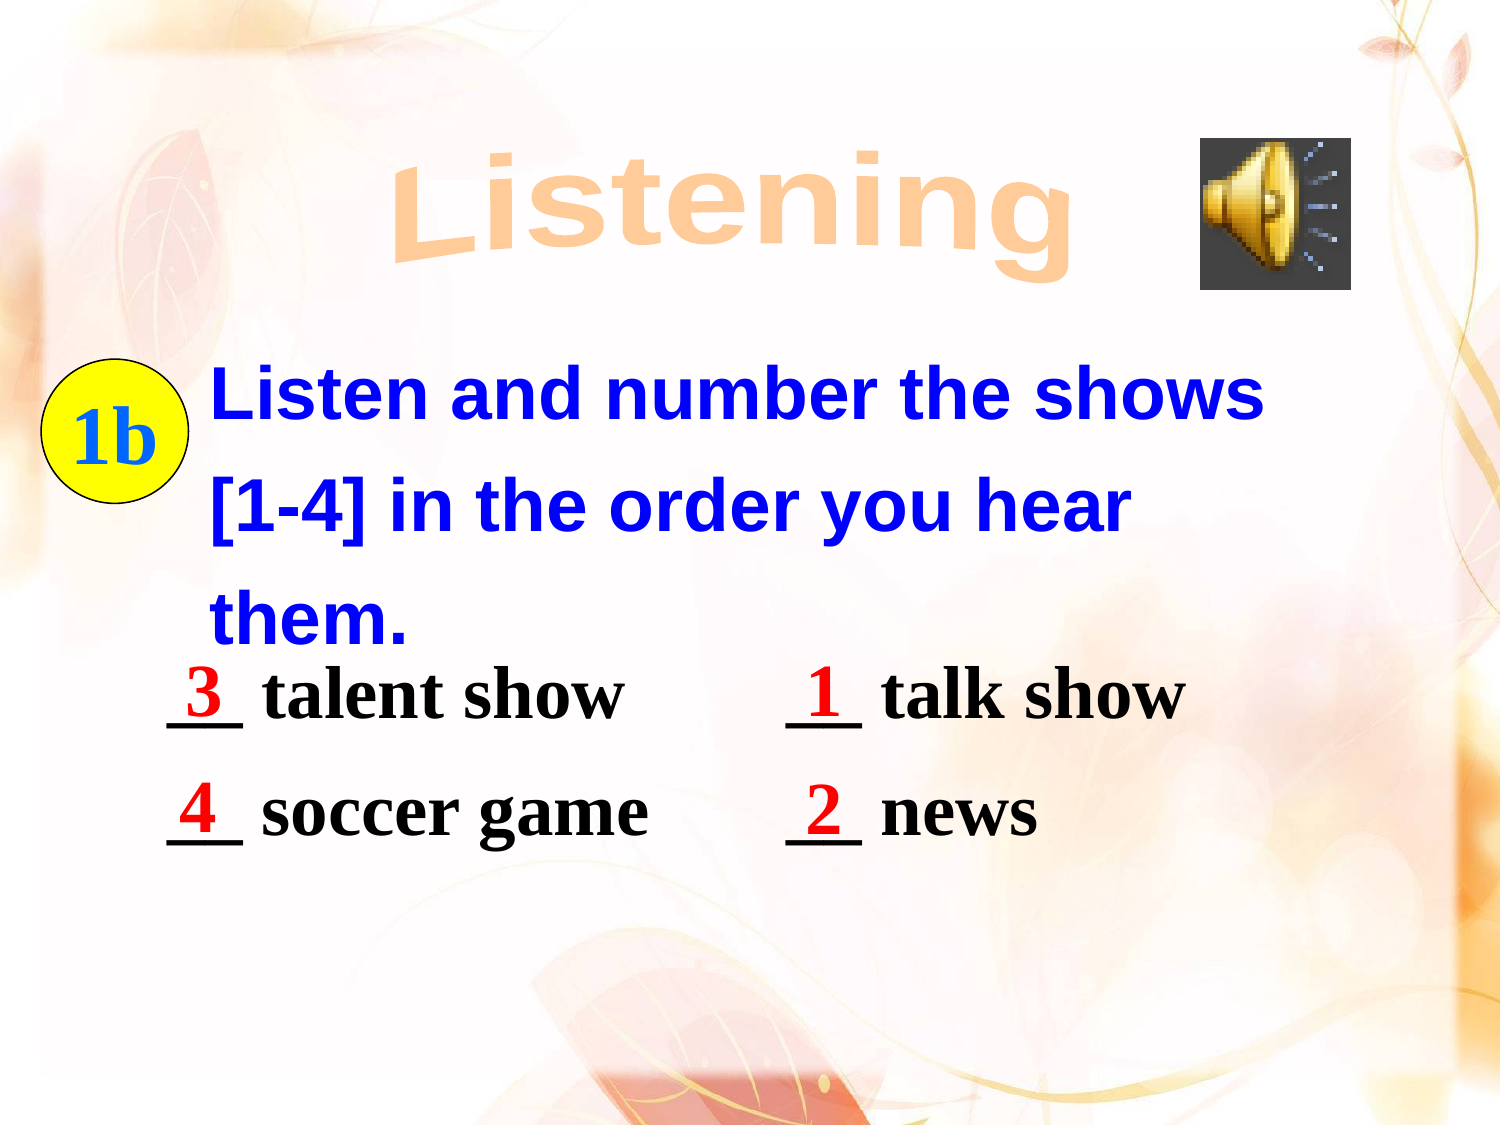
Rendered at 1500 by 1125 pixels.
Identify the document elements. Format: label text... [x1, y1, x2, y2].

text_box __ talent show __ talk show __ soccer game __ news [153, 609, 1294, 859]
text_box 1 [790, 634, 886, 740]
text_box 2 [790, 752, 921, 858]
text_box 3 [171, 634, 313, 740]
text_box Listen and number the shows [1-4] in the order you hear them. [194, 314, 1359, 667]
text_box 4 [164, 749, 248, 855]
text_box 1b [41, 359, 189, 504]
picture [0, 0, 1500, 1125]
